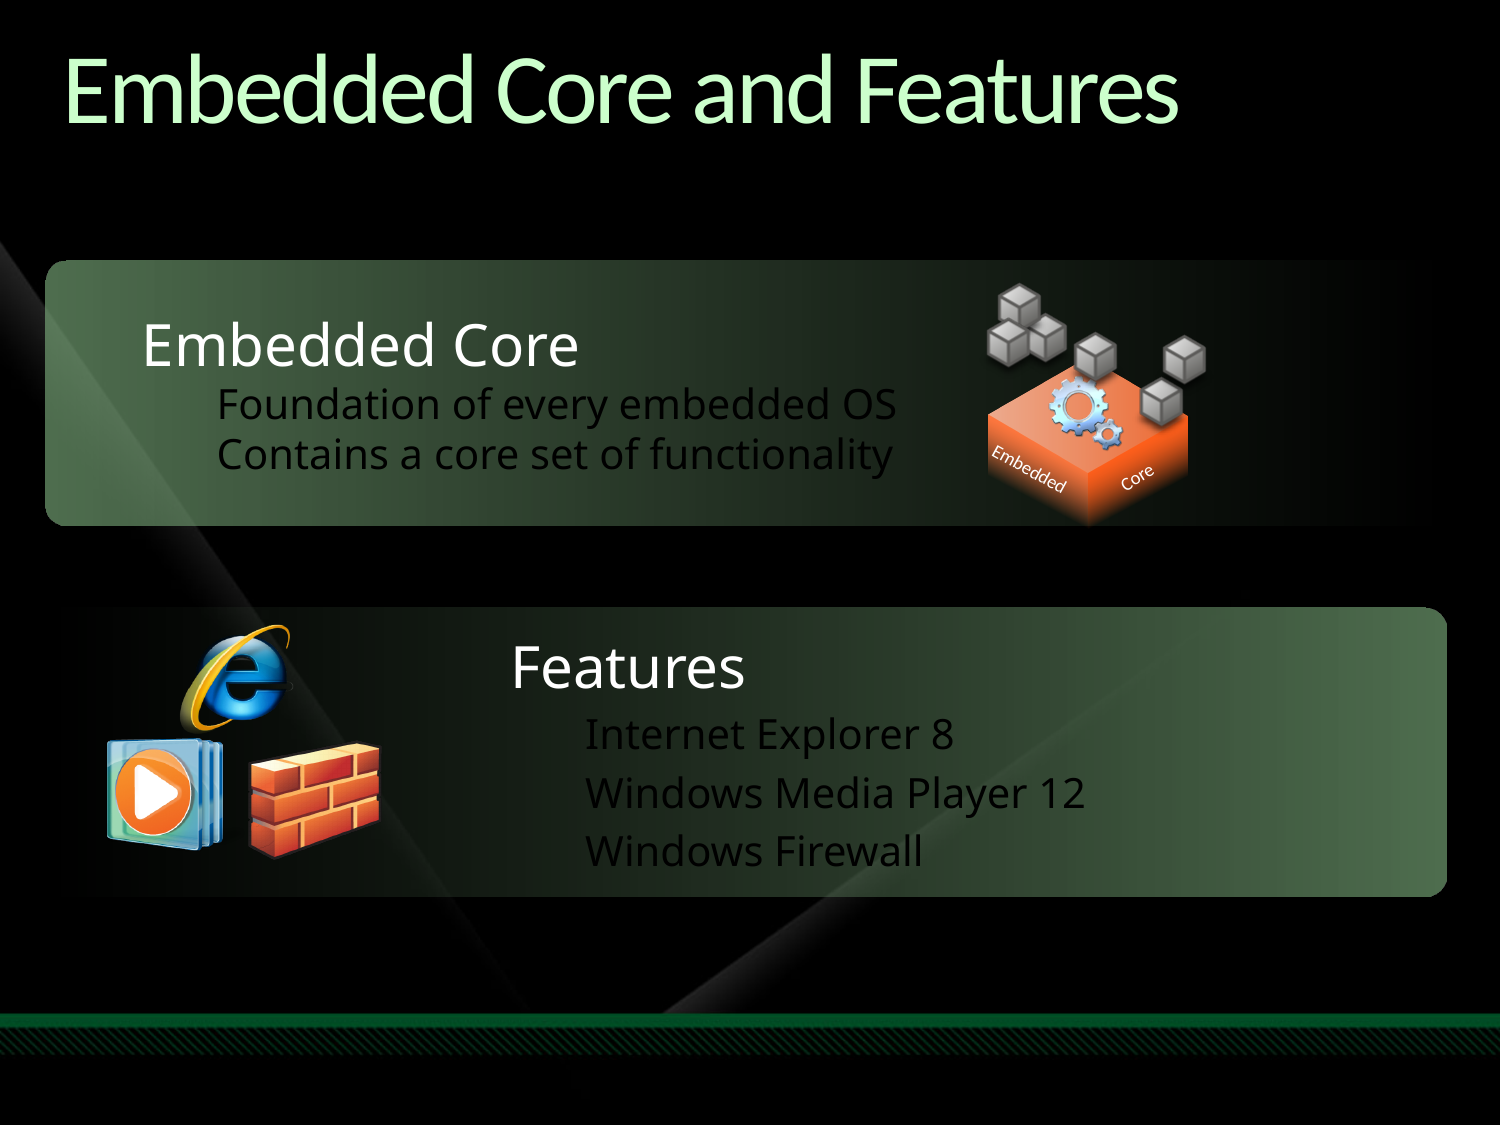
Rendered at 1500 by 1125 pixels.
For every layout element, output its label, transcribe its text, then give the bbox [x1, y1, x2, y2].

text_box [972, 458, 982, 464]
title Embedded Core and Features [62, 37, 1438, 147]
picture [0, 0, 1500, 1125]
text_box Embedded Core Foundation of every embedded OS Contains a core set of functionality [1122, 256, 1459, 530]
text_box Embedded Core Foundation of every embedded OS Contains a core set of functionality [41, 256, 982, 530]
text_box Features Internet Explorer 8 Windows Media Player 12 Windows Firewall [34, 603, 1452, 902]
